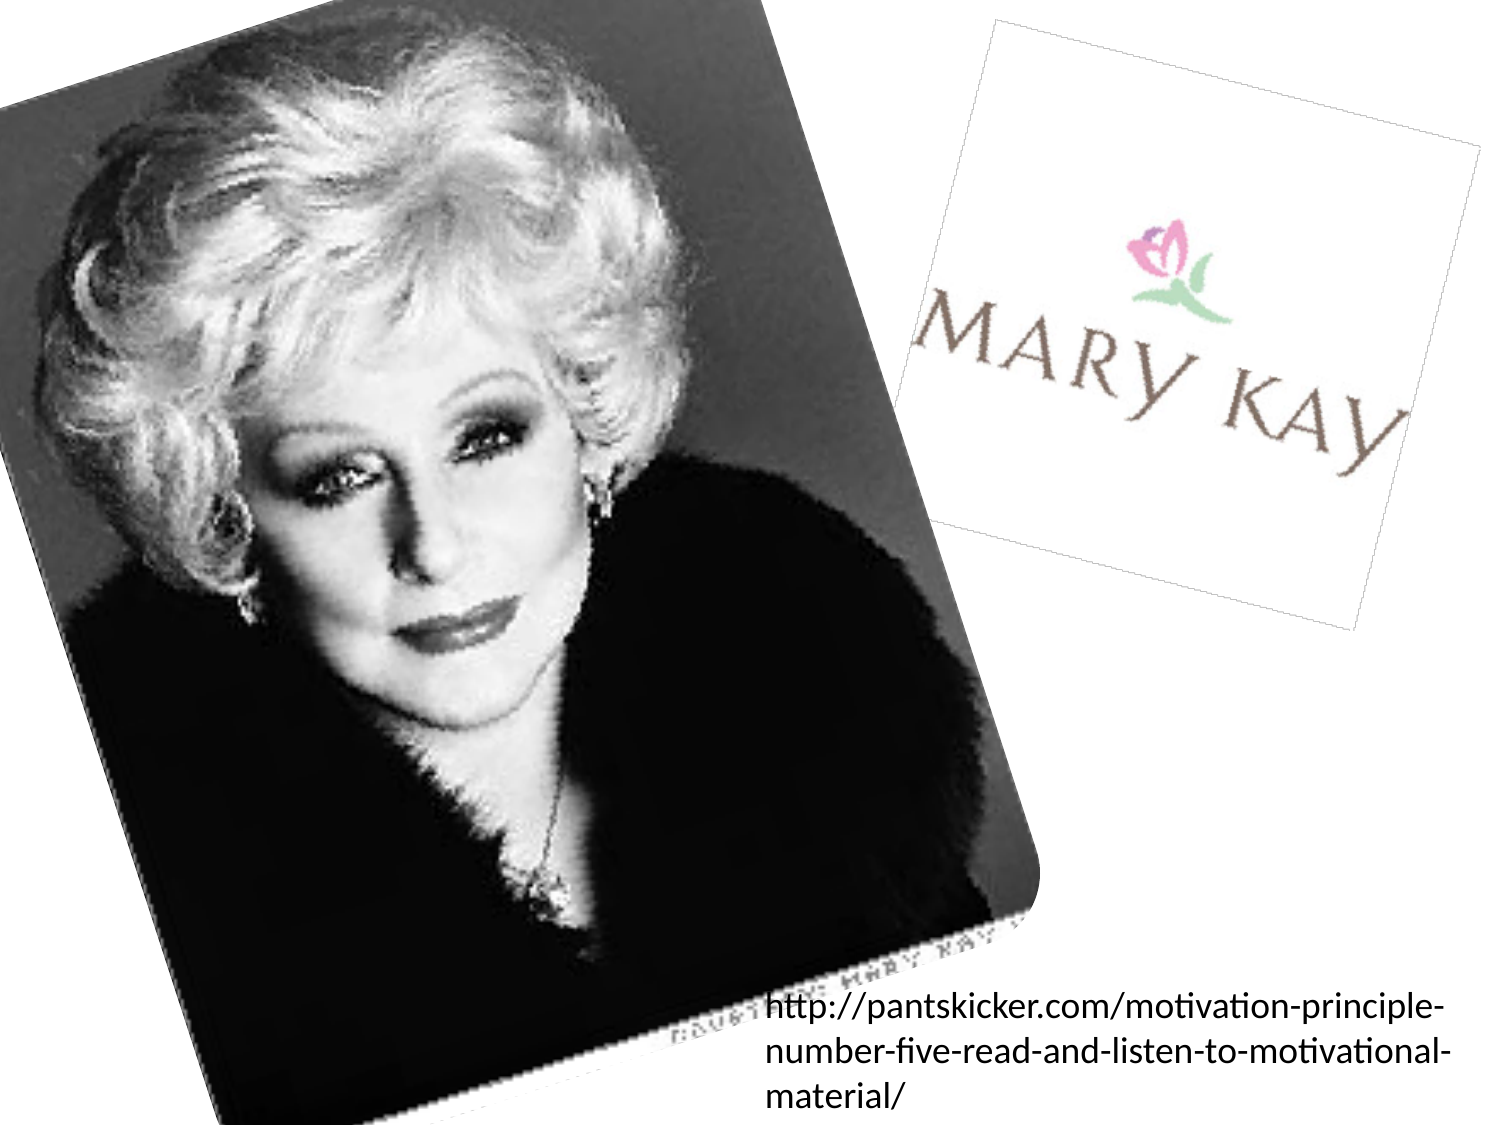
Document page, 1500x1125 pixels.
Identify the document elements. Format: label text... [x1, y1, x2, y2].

picture [0, 0, 1481, 1125]
text_box http://pantskicker.com/motivation-principle-number-five-read-and-listen-to-motivational-material/ [749, 973, 1500, 1124]
